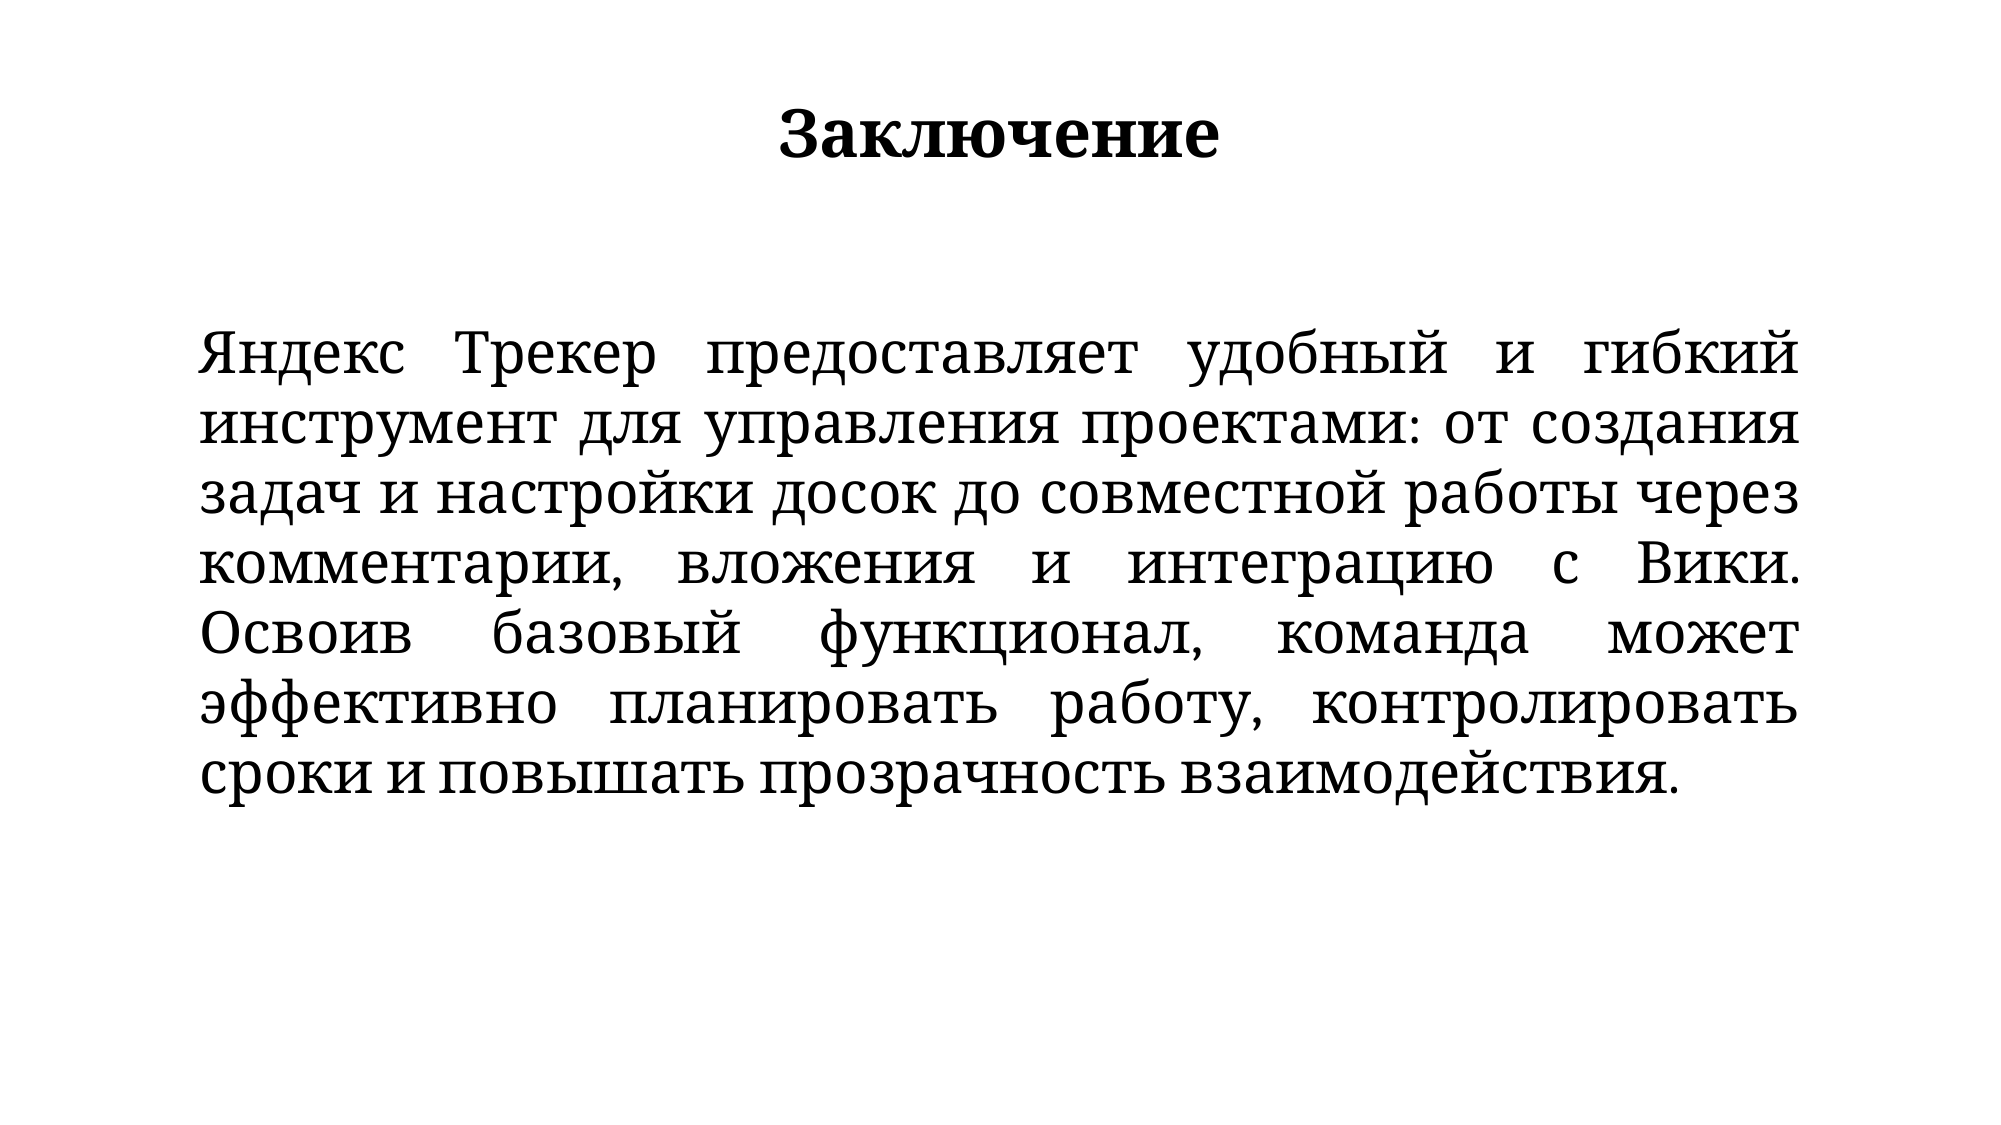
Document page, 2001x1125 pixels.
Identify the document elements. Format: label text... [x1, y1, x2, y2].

title Заключение [89, 78, 1911, 193]
text_box Яндекс Трекер предоставляет удобный и гибкий инструмент для управления проектами: от создания задач и настройки досок до совместной работы через комментарии, вложения и интеграцию с Вики. Освоив базовый функционал, команда может эффективно планировать работу, контролировать сроки и повышать прозрачность взаимодействия. [184, 307, 1815, 813]
